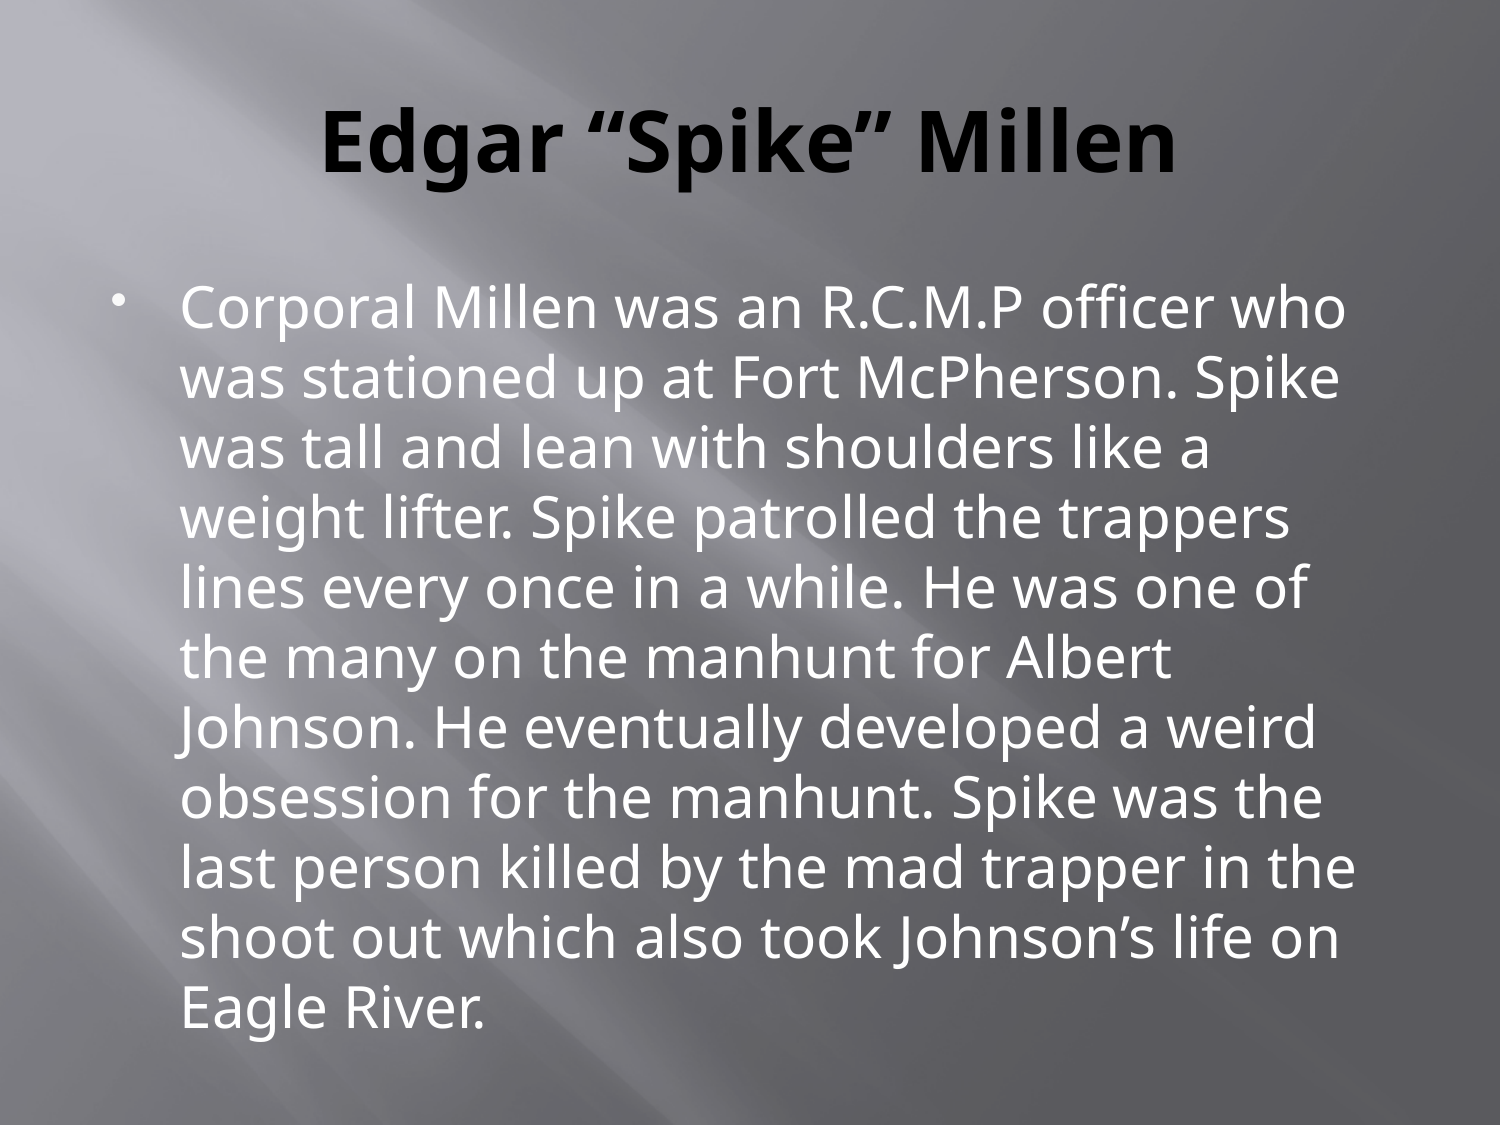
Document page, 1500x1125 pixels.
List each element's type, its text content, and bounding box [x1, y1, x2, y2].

title Edgar “Spike” Millen [75, 45, 1425, 233]
list Corporal Millen was an R.C.M.P officer who was stationed up at Fort McPherson. Spike was tall and lean with shoulders like a weight lifter. Spike patrolled the trappers lines every once in a while. He was one of the many on the manhunt for Albert Johnson. He eventually developed a weird obsession for the manhunt. Spike was the last person killed by the mad trapper in the shoot out which also took Johnson’s life on Eagle River. [75, 262, 1425, 1035]
